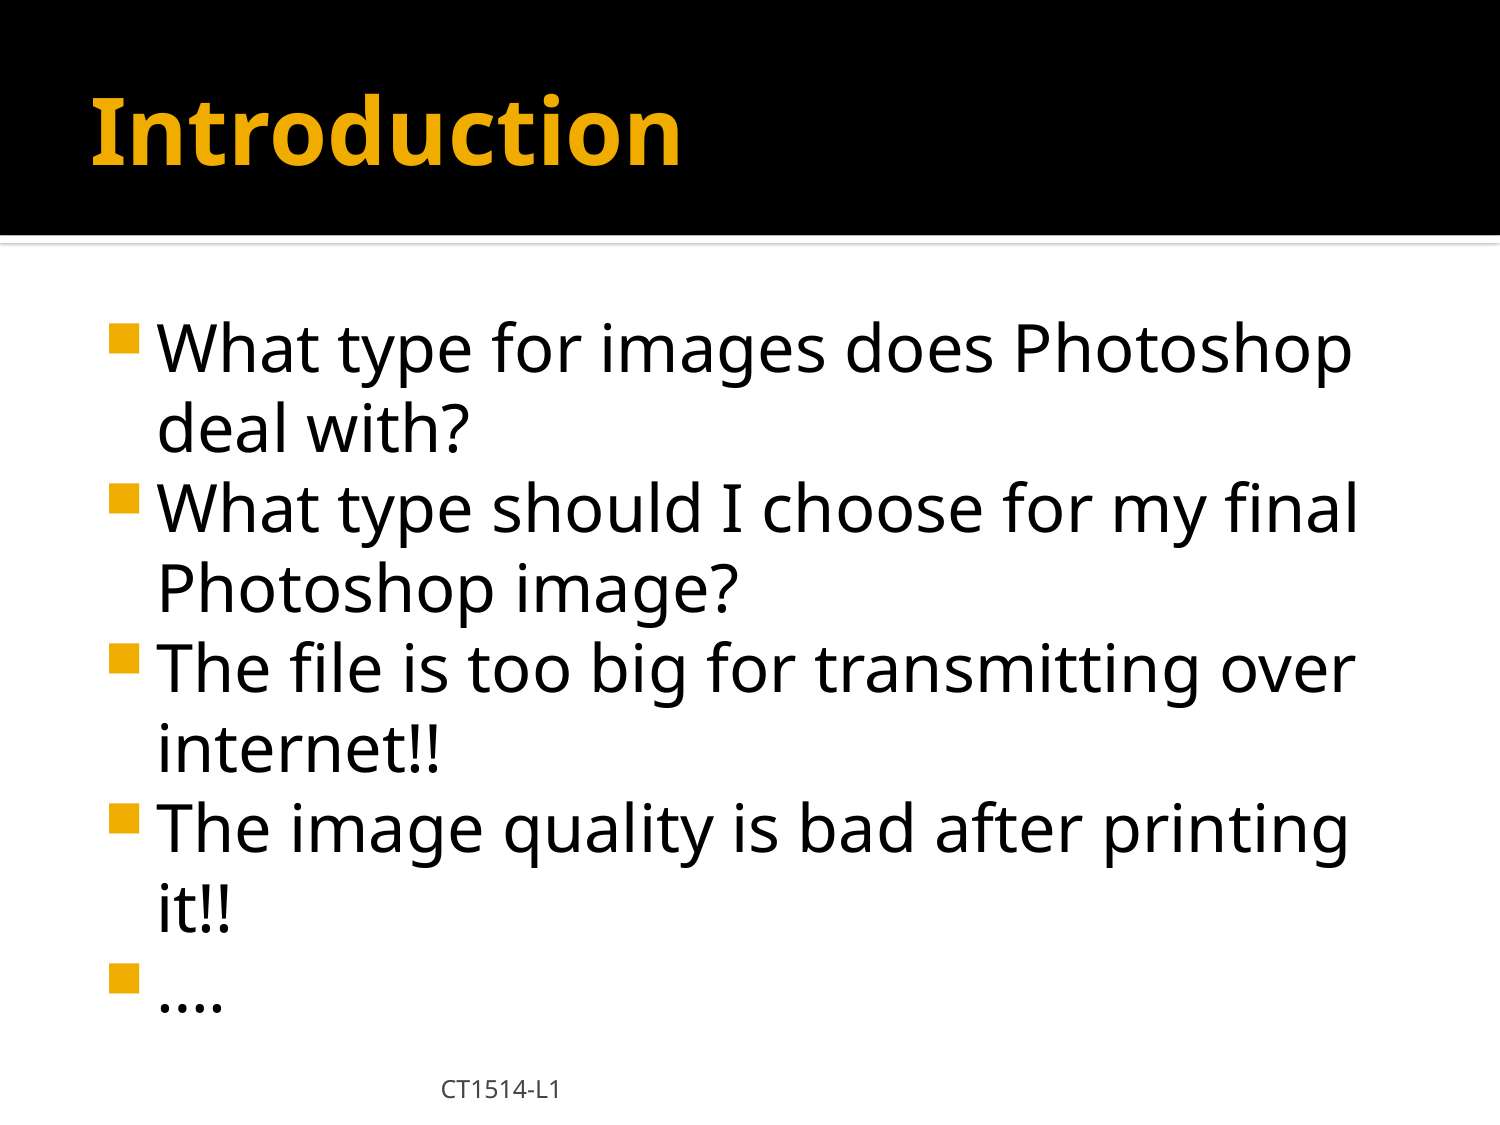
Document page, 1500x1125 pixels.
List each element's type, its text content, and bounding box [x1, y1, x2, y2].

title Introduction [75, 25, 1425, 231]
list What type for images does Photoshop deal with? What type should I choose for my final Photoshop image? The file is too big for transmitting over internet!! The image quality is bad after printing it!! …. [75, 291, 1425, 1050]
footer CT1514-L1 [433, 1062, 1337, 1108]
